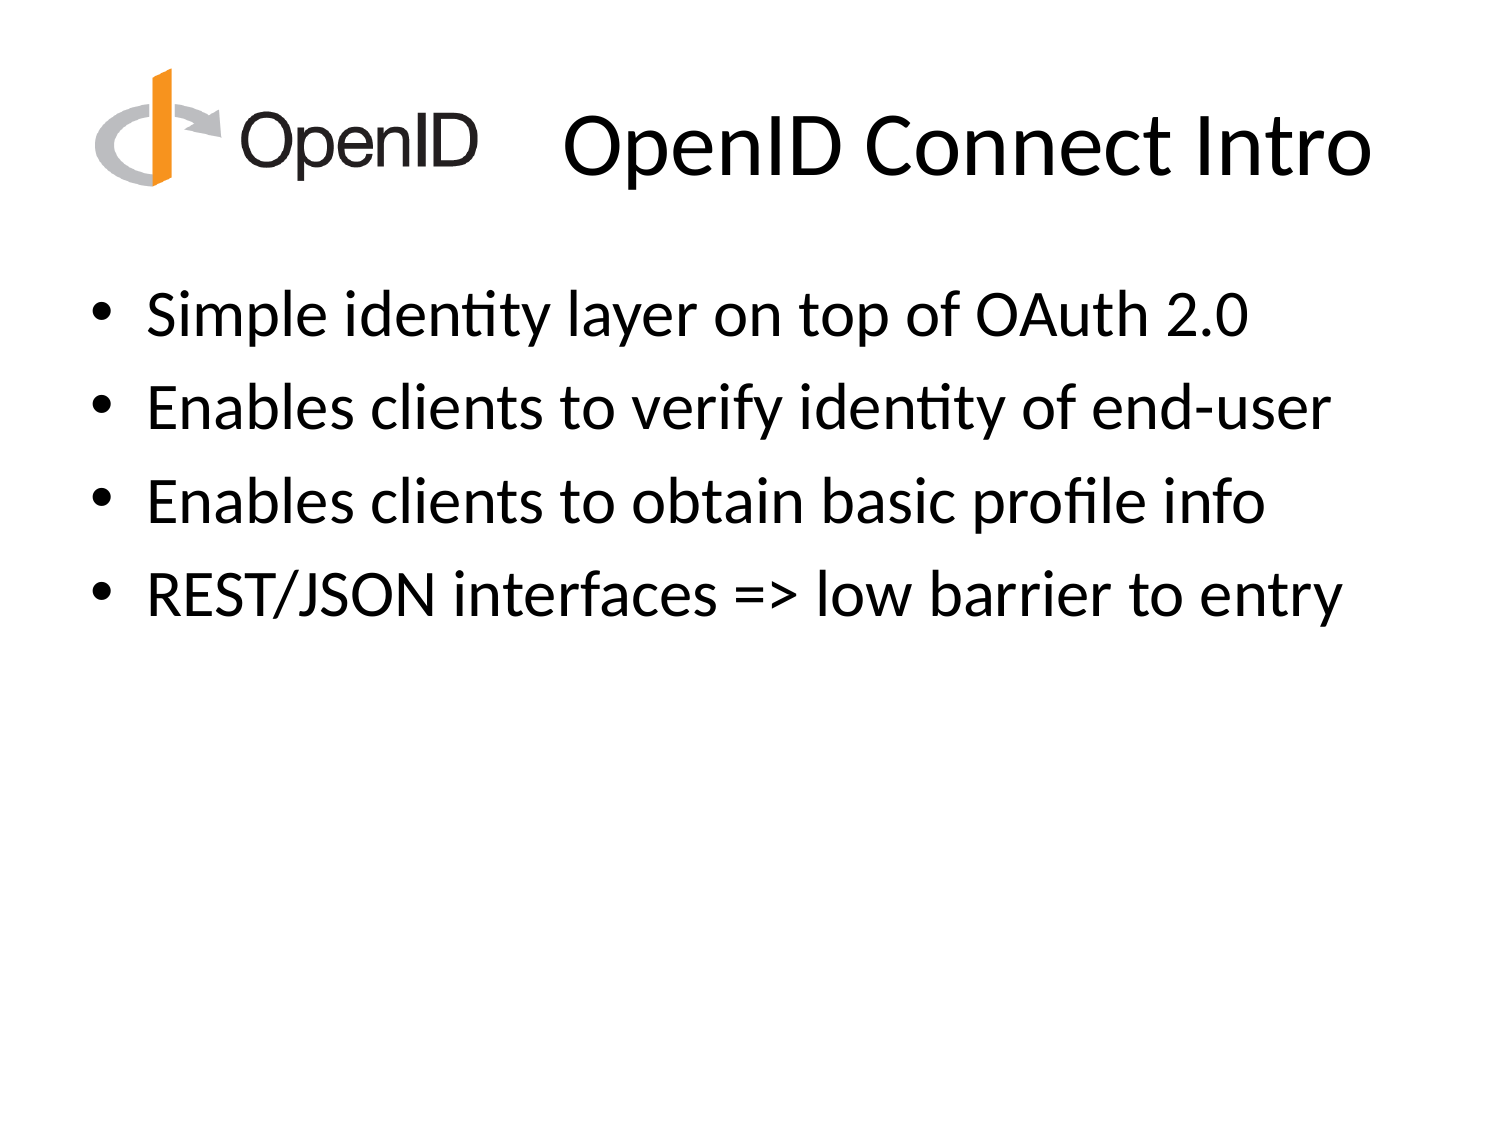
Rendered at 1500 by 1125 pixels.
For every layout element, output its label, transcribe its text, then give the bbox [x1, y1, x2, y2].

picture [64, 44, 513, 225]
title OpenID Connect Intro [512, 45, 1425, 233]
list Simple identity layer on top of OAuth 2.0 Enables clients to verify identity of end-user Enables clients to obtain basic profile info REST/JSON interfaces => low barrier to entry [75, 262, 1425, 1005]
